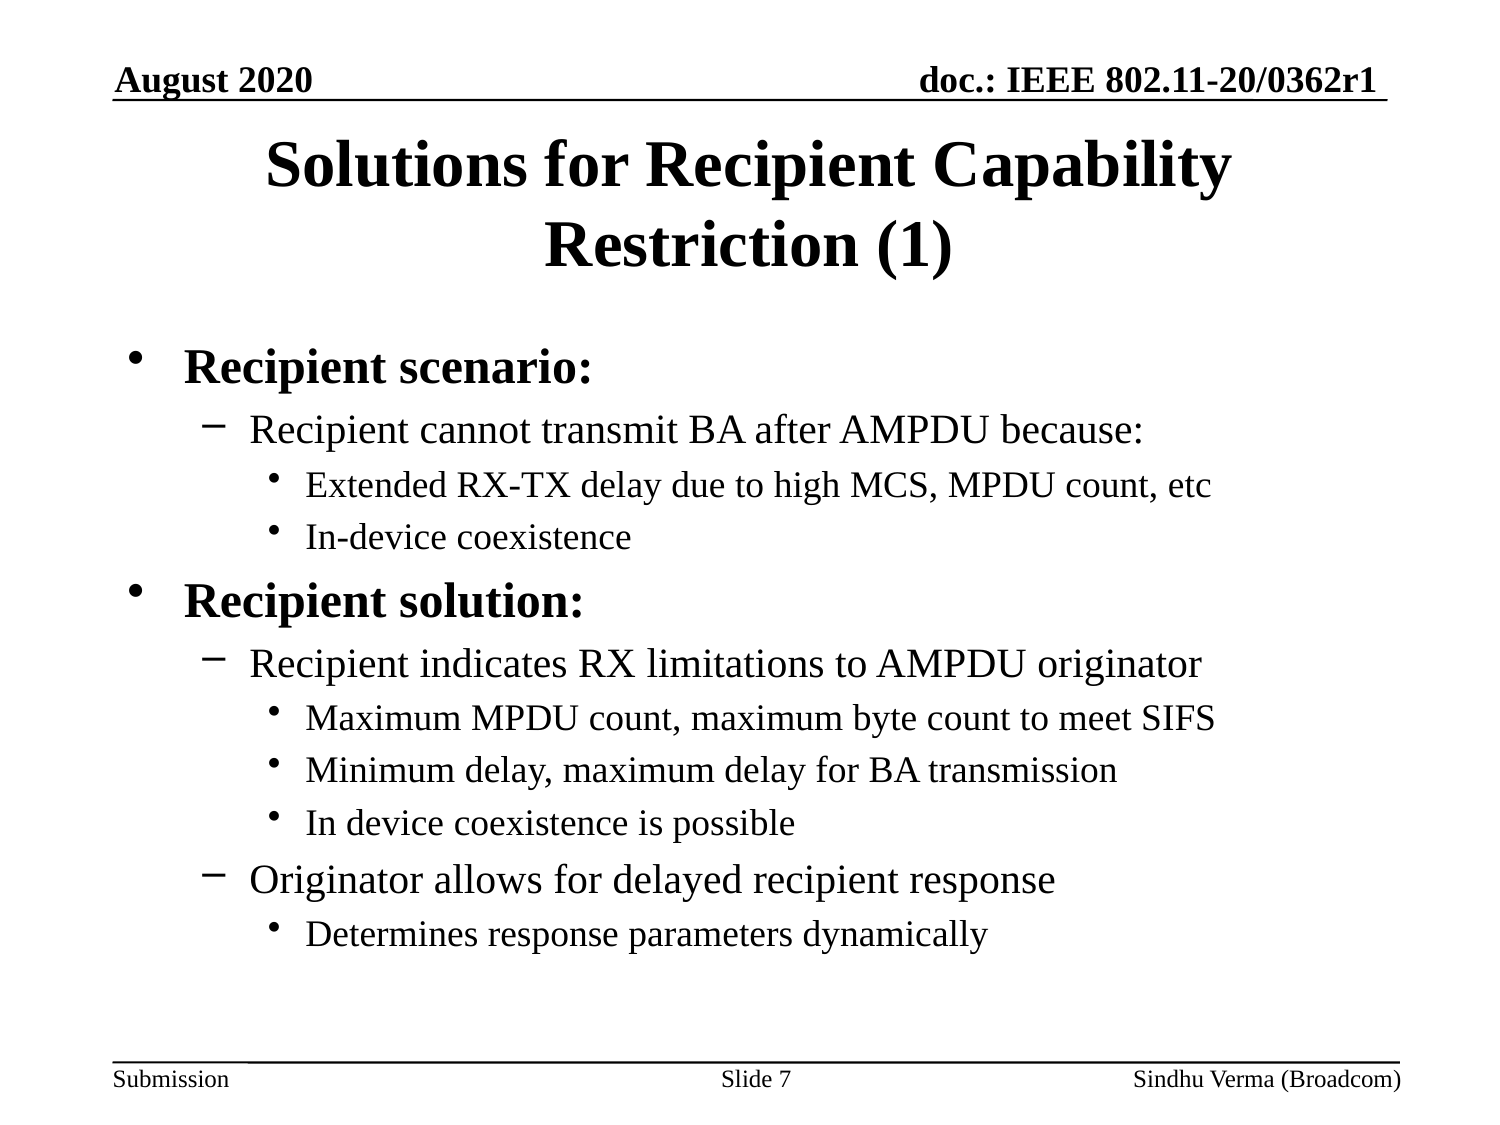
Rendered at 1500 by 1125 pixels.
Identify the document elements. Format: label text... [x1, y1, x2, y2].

slide_number Slide 7 [712, 1061, 800, 1093]
title Solutions for Recipient Capability Restriction (1) [112, 112, 1388, 288]
list Recipient scenario: Recipient cannot transmit BA after AMPDU because: Extended RX-TX delay due to high MCS, MPDU count, etc In-device coexistence Recipient solution: Recipient indicates RX limitations to AMPDU originator Maximum MPDU count, maximum byte count to meet SIFS Minimum delay, maximum delay for BA transmission In device coexistence is possible Originator allows for delayed recipient response Determines response parameters dynamically [112, 326, 1388, 1002]
footer Sindhu Verma (Broadcom) [1129, 1061, 1402, 1093]
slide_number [114, 54, 316, 101]
